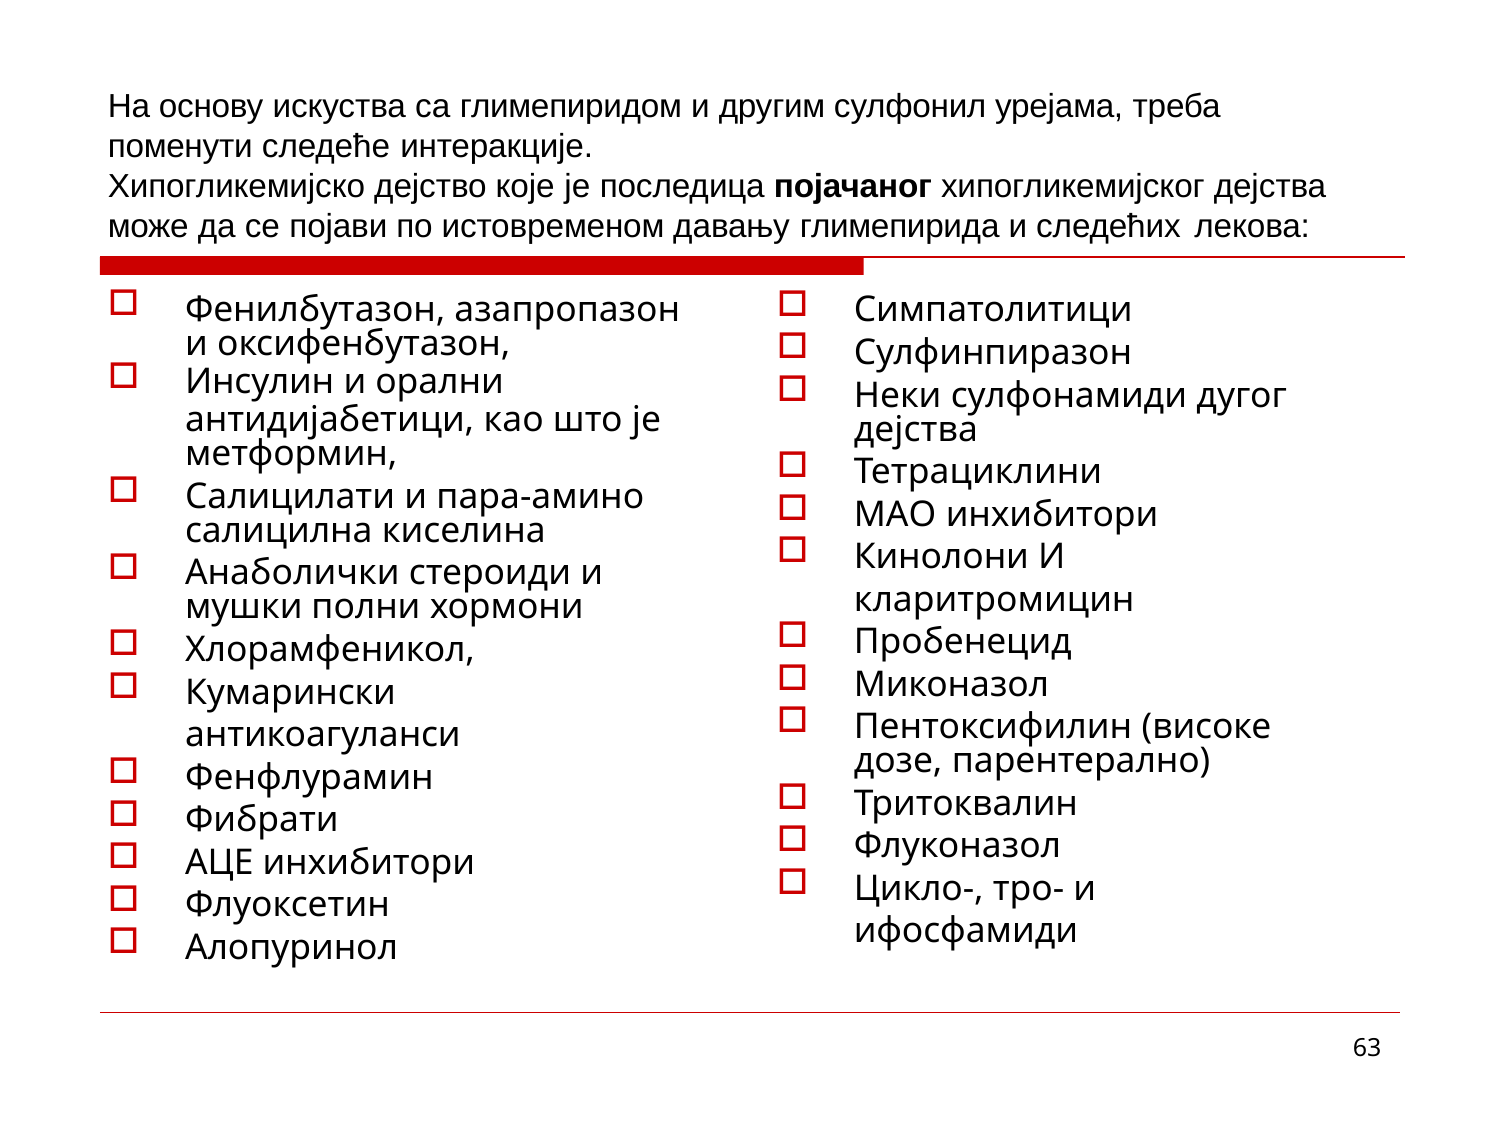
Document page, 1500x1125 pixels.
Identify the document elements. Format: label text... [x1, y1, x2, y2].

text_box Фенилбутазон, азапропазон и оксифенбутазон, Инсулин и орални антидијабетици, као што је метформин, Салицилати и пара-амино салицилна киселина Анаболички стероиди и мушки полни хормони Хлорамфеникол, Кумарински антикоагуланси Фенфлурамин Фибрати АЦЕ инхибитори Флуоксетин Алопуринол [105, 284, 714, 967]
slide_number 63 [1348, 1029, 1390, 1125]
text_box На основу искуства са глимепиридом и другим сулфонил урејама, треба поменути следеће интеракције. Хипогликемијско дејство које је последица појачаног хипогликемијског дејства може да се појави по истовременом давању глимепирида и следећих лекова: [105, 82, 1341, 244]
text_box Симпатолитици Сулфинпиразон Неки сулфонамиди дугог дејства Тетрациклини МАО инхибитори Кинолони И кларитромицин Пробенецид Миконазол Пентоксифилин (високе дозе, парентерално) Тритоквалин Флуконазол Цикло-, тро- и ифосфамиди [774, 284, 1374, 950]
